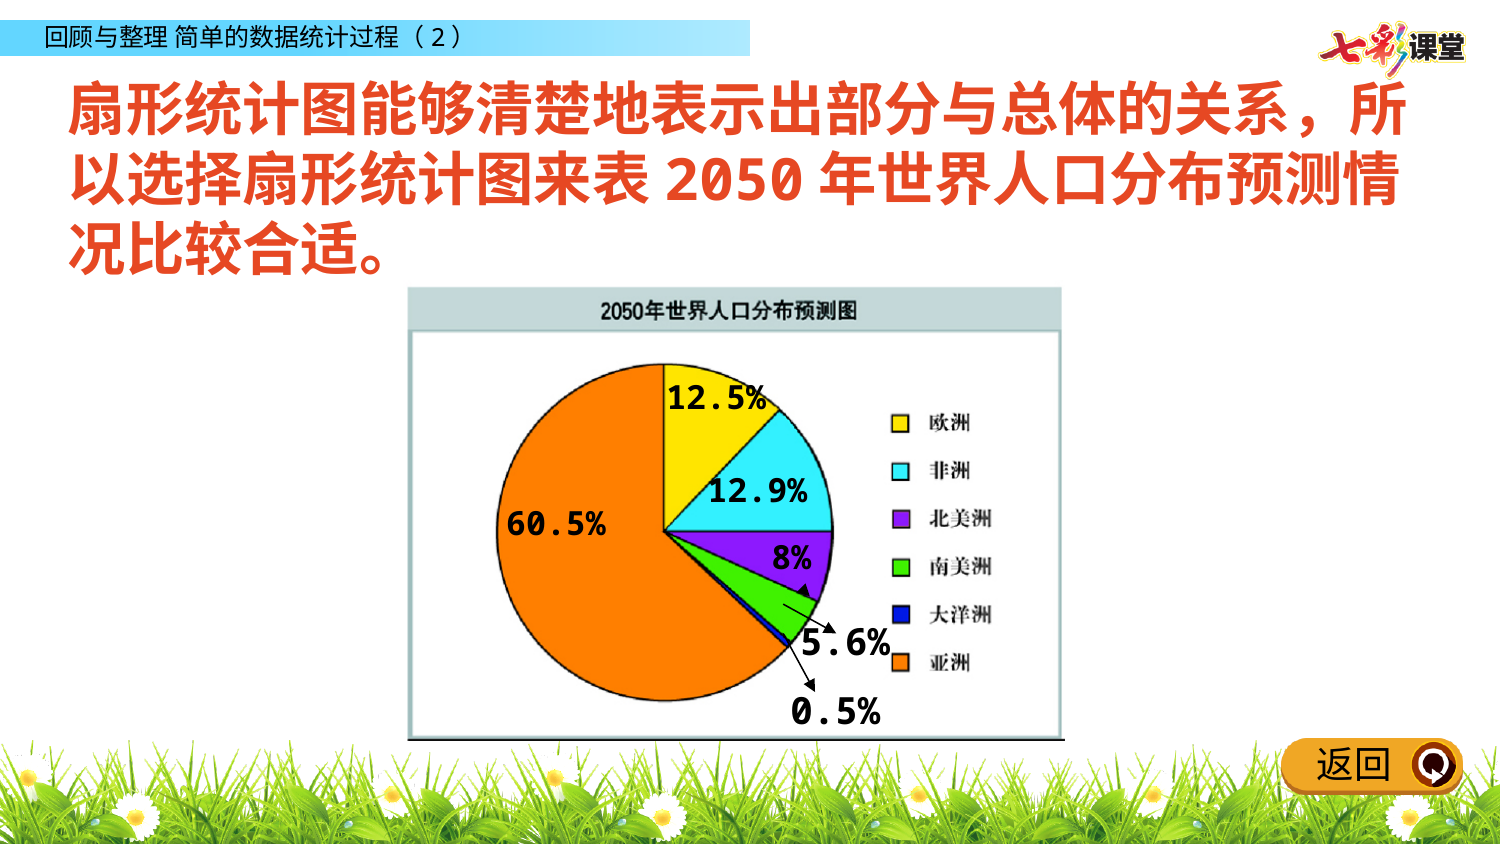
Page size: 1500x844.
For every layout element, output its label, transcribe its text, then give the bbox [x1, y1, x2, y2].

picture [0, 740, 1500, 844]
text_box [1281, 733, 1464, 795]
picture [1316, 20, 1468, 80]
text_box 扇形统计图能够清楚地表示出部分与总体的关系，所以选择扇形统计图来表2050年世界人口分布预测情况比较合适。 [53, 64, 1424, 290]
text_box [395, 272, 1065, 742]
